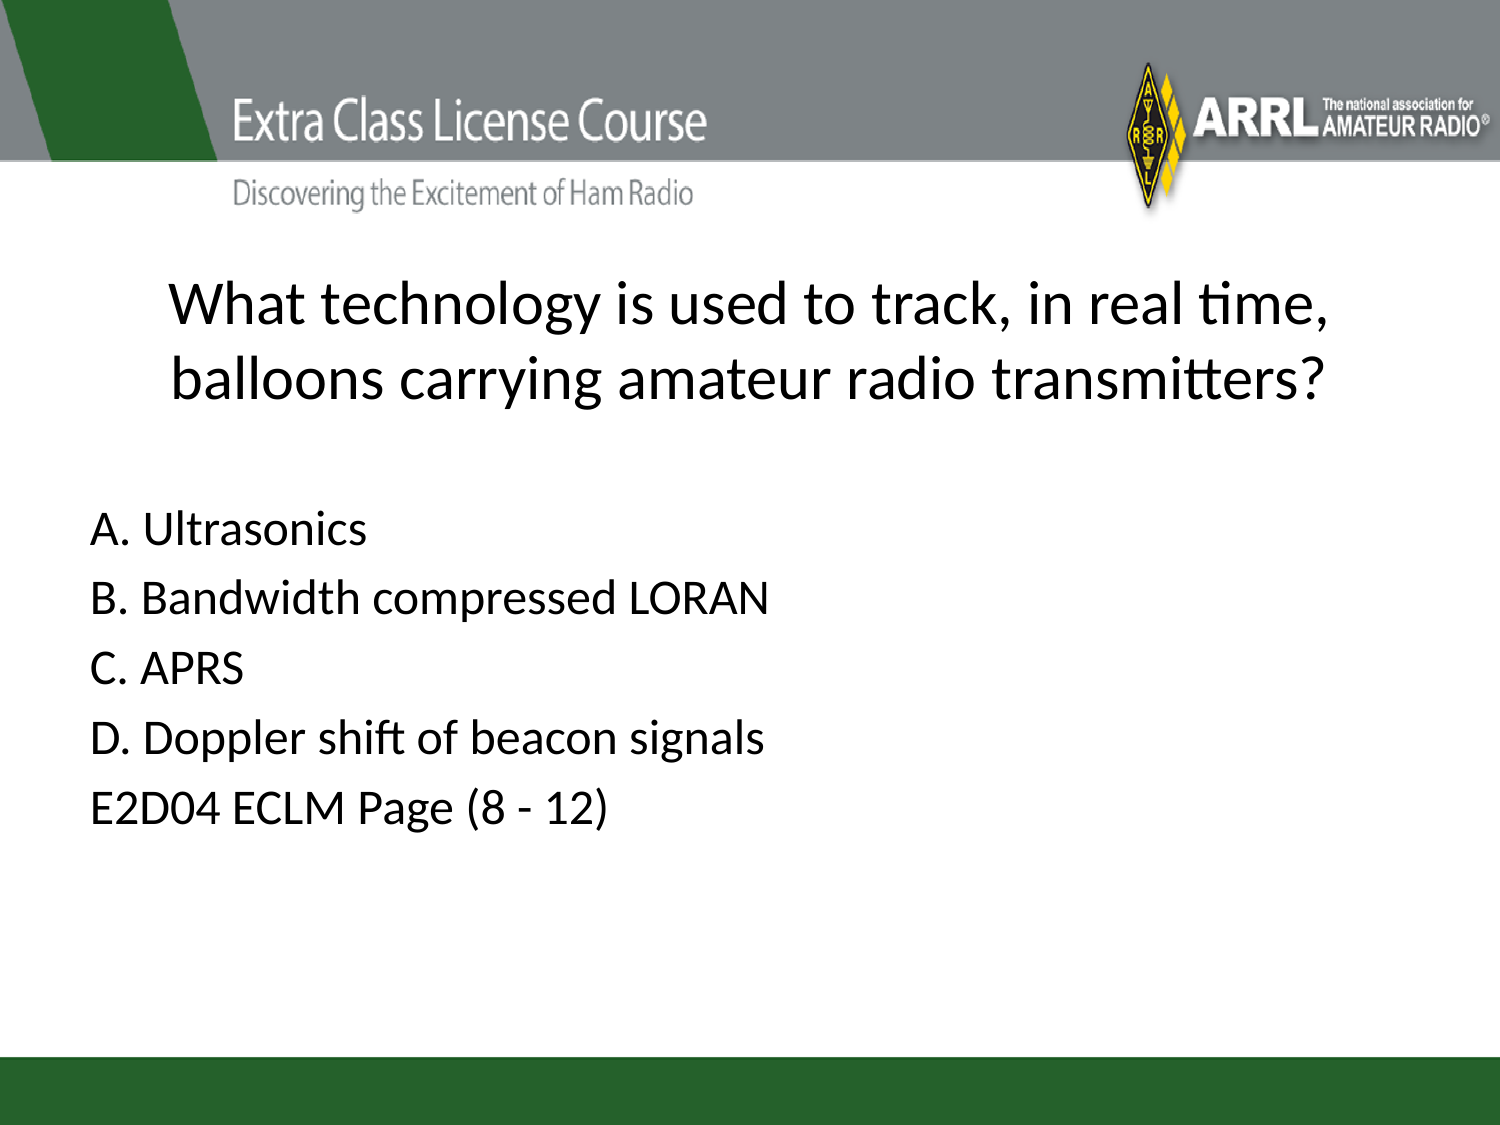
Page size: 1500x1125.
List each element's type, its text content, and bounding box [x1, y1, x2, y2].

list A. Ultrasonics B. Bandwidth compressed LORAN C. APRS D. Doppler shift of beacon signals E2D04 ECLM Page (8 - 12) [75, 487, 1425, 1005]
picture [0, 0, 1500, 1125]
title What technology is used to track, in real time, balloons carrying amateur radio transmitters? [75, 254, 1425, 435]
